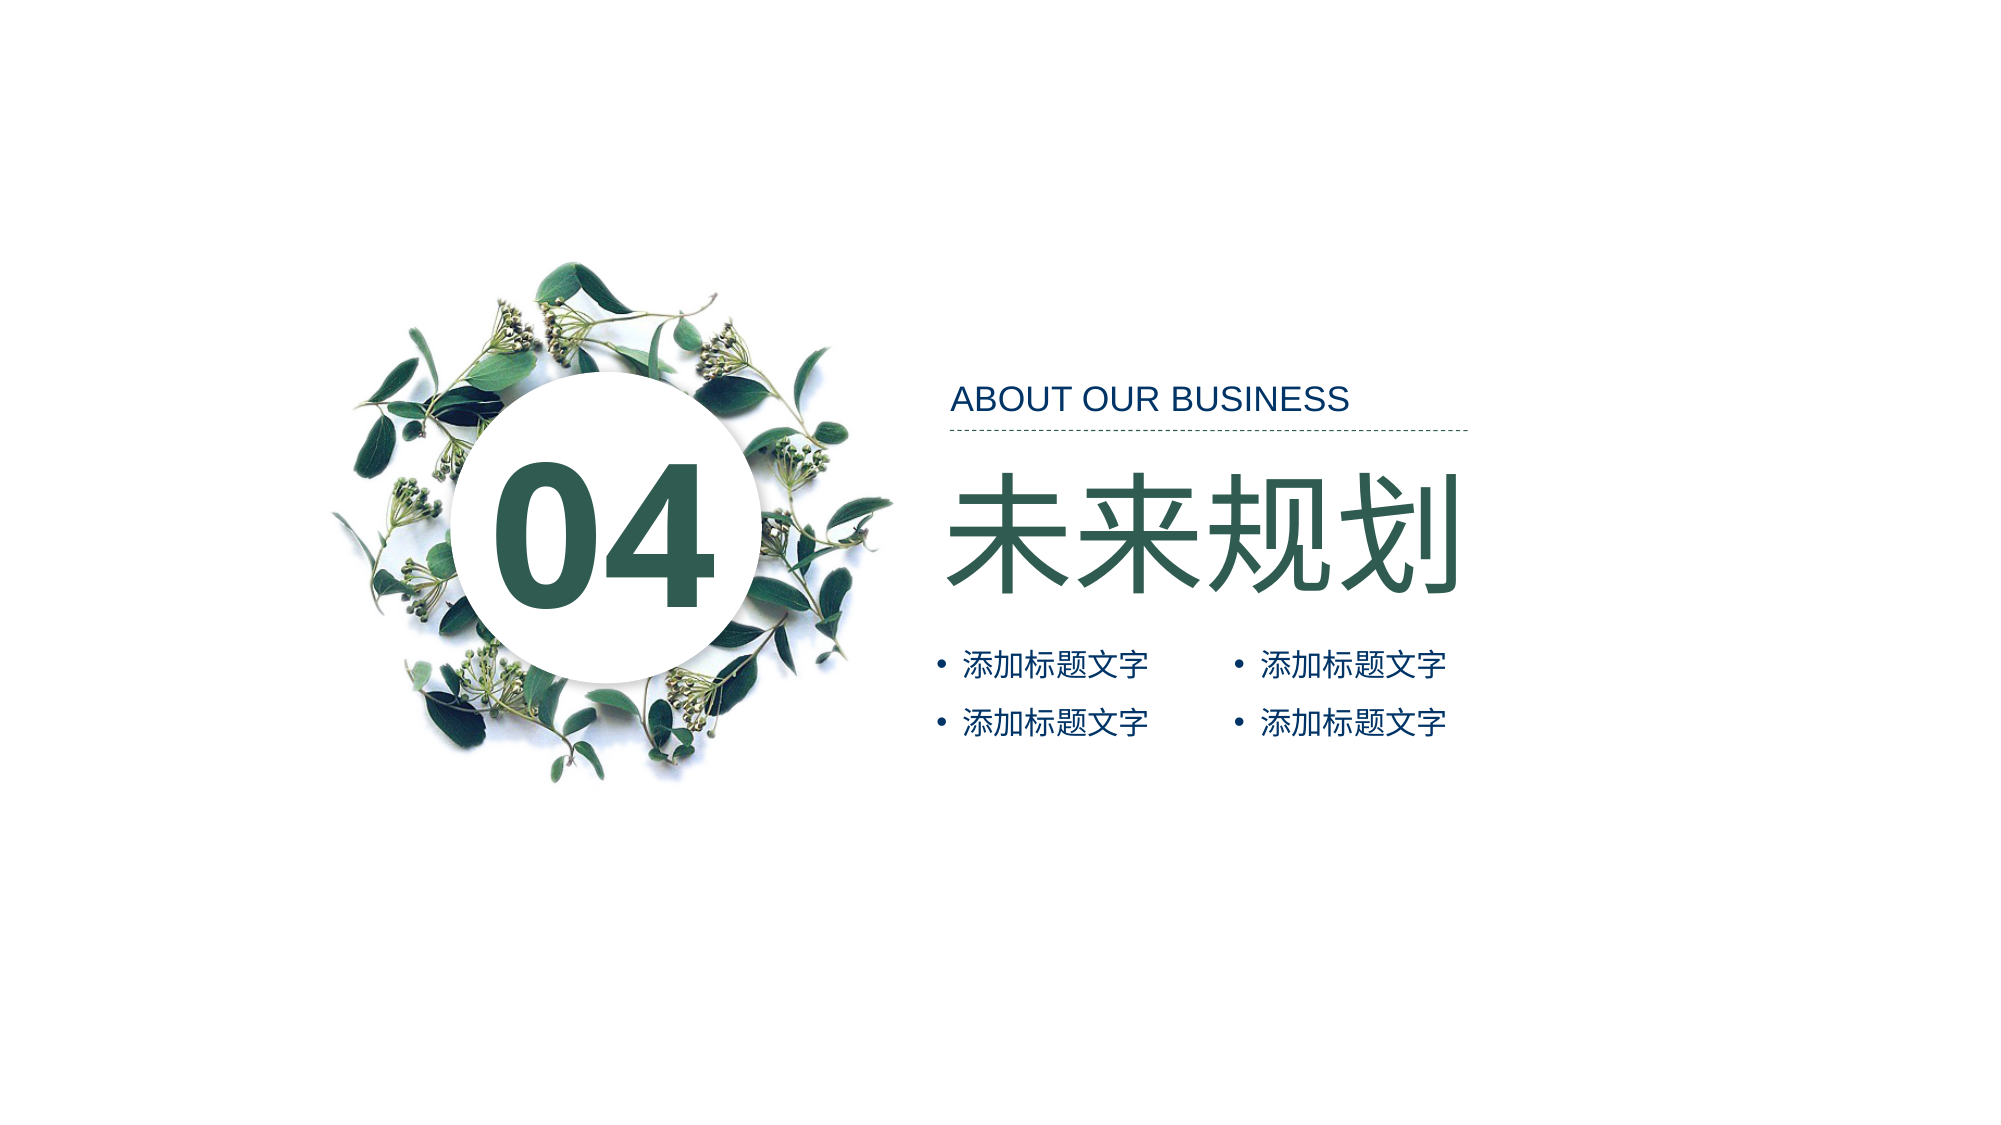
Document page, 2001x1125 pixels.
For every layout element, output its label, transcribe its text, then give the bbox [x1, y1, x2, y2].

text_box 添加标题文字 [958, 637, 1165, 690]
text_box ABOUT OUR BUSINESS [958, 359, 1652, 426]
picture [262, 242, 958, 800]
text_box 添加标题文字 [1219, 696, 1463, 748]
text_box 未来规划 [958, 444, 1851, 617]
text_box 添加标题文字 [958, 696, 1165, 748]
text_box 添加标题文字 [1219, 637, 1463, 690]
